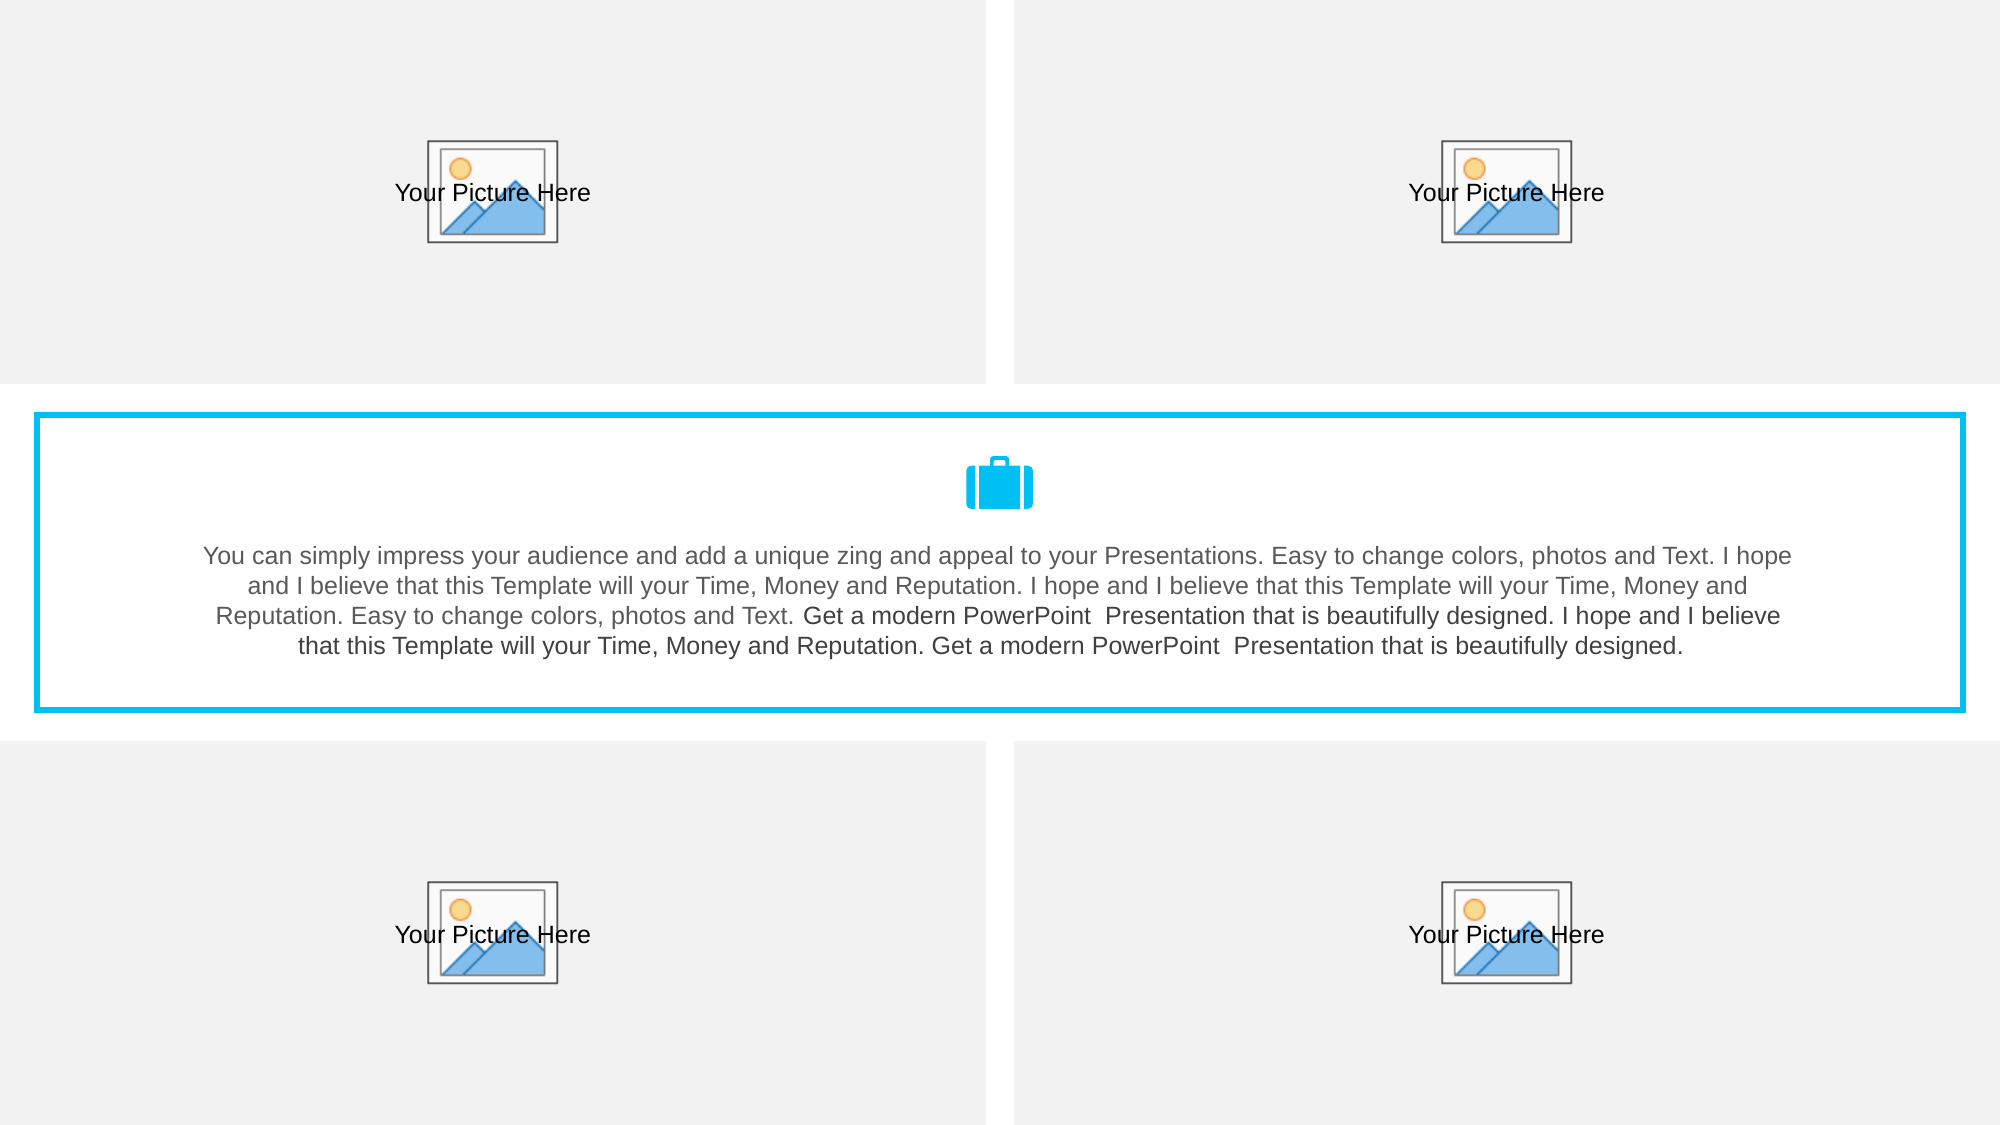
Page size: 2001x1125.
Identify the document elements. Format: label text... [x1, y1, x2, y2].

picture [0, 741, 987, 1125]
picture [0, 0, 987, 384]
picture [1013, 0, 2000, 384]
text_box [965, 464, 977, 510]
text_box You can simply impress your audience and add a unique zing and appeal to your Presentations. Easy to change colors, photos and Text. I hope and I believe that this Template will your Time, Money and Reputation. I hope and I believe that this Template will your Time, Money and Reputation. Easy to change colors, photos and Text. Get a modern PowerPoint Presentation that is beautifully designed. I hope and I believe that this Template will your Time, Money and Reputation. Get a modern PowerPoint Presentation that is beautifully designed. [177, 532, 1823, 667]
text_box [978, 455, 1035, 510]
picture [1013, 741, 2000, 1125]
